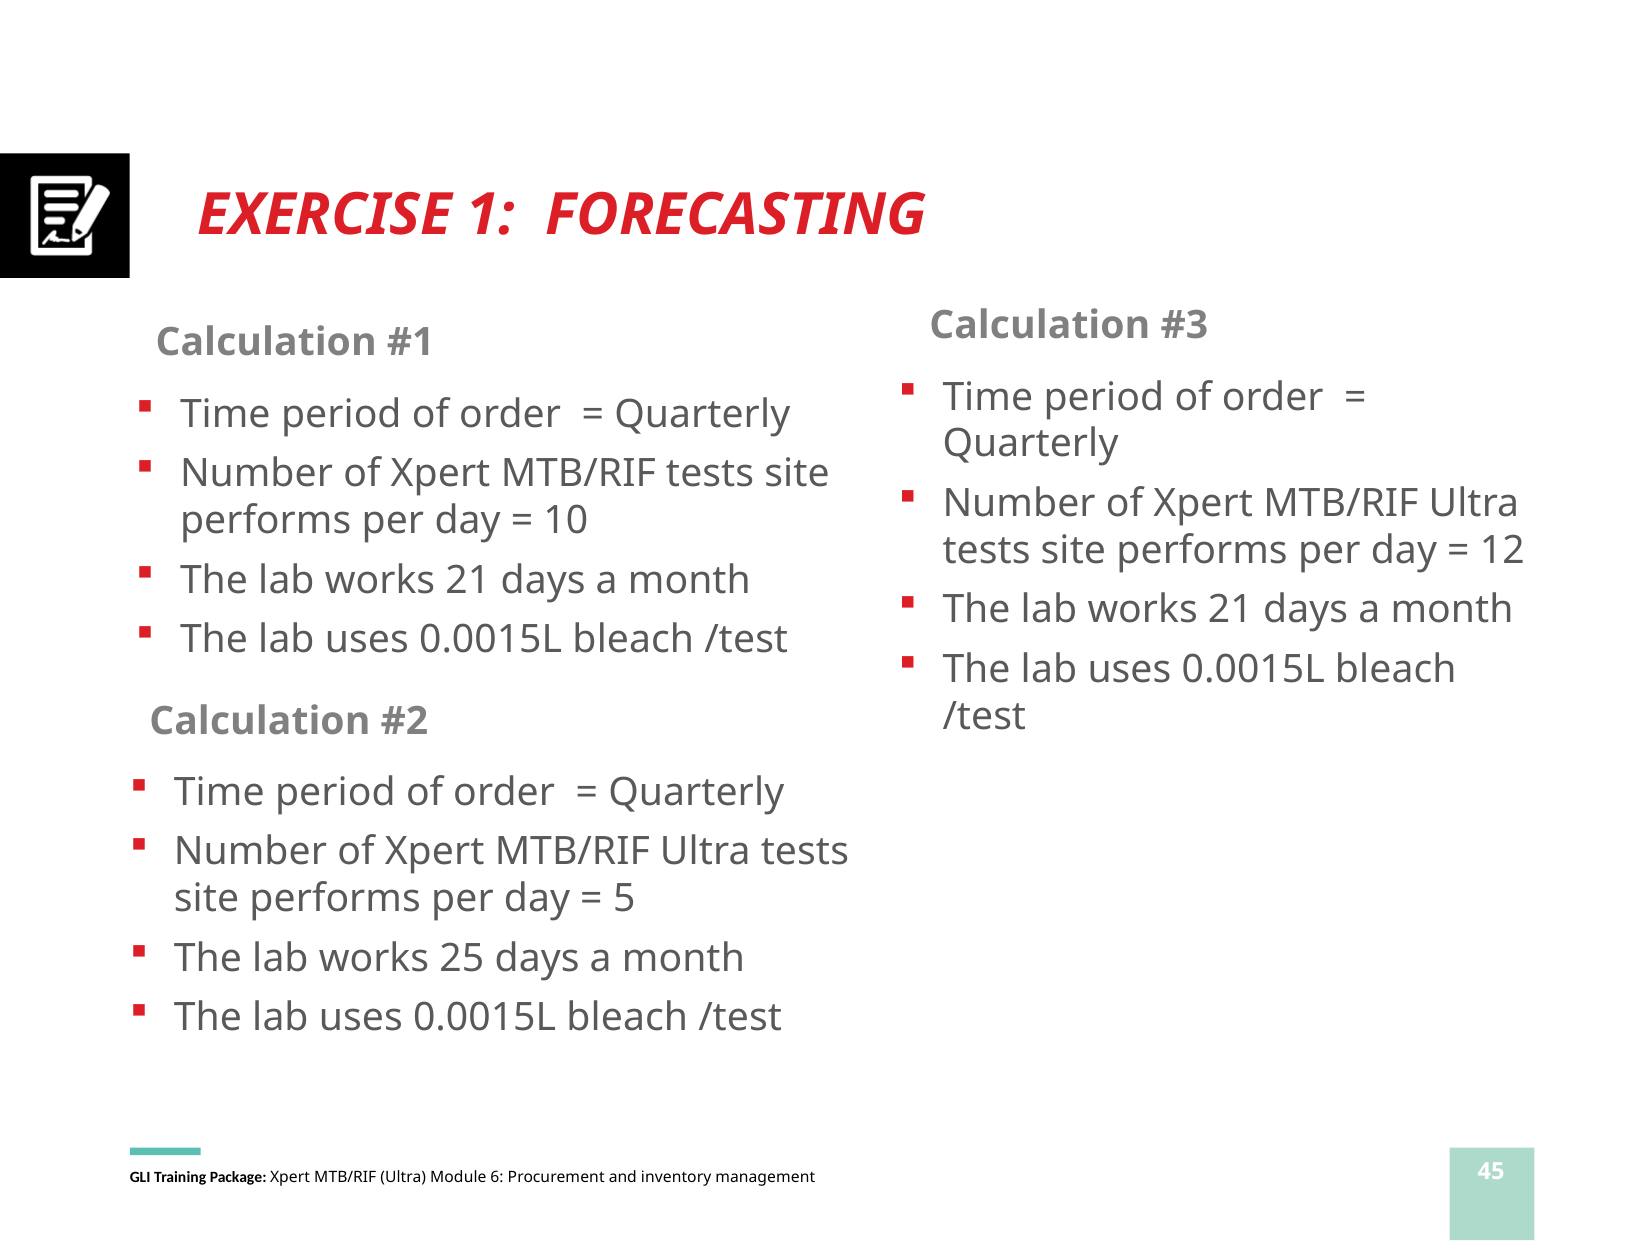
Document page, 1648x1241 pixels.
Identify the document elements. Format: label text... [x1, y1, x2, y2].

list Calculation #3 Time period of order = Quarterly Number of Xpert MTB/RIF Ultra tests site performs per day = 12 The lab works 21 days a month The lab uses 0.0015L bleach /test [898, 295, 1552, 648]
list Calculation #1 Time period of order = Quarterly Number of Xpert MTB/RIF tests site performs per day = 10 The lab works 21 days a month The lab uses 0.0015L bleach /test [136, 316, 835, 695]
list Calculation #2 Time period of order = Quarterly Number of Xpert MTB/RIF Ultra tests site performs per day = 5 The lab works 25 days a month The lab uses 0.0015L bleach /test [130, 695, 882, 1119]
title EXERCISE 1: FORECASTING [197, 153, 1450, 278]
picture [12, 158, 122, 270]
